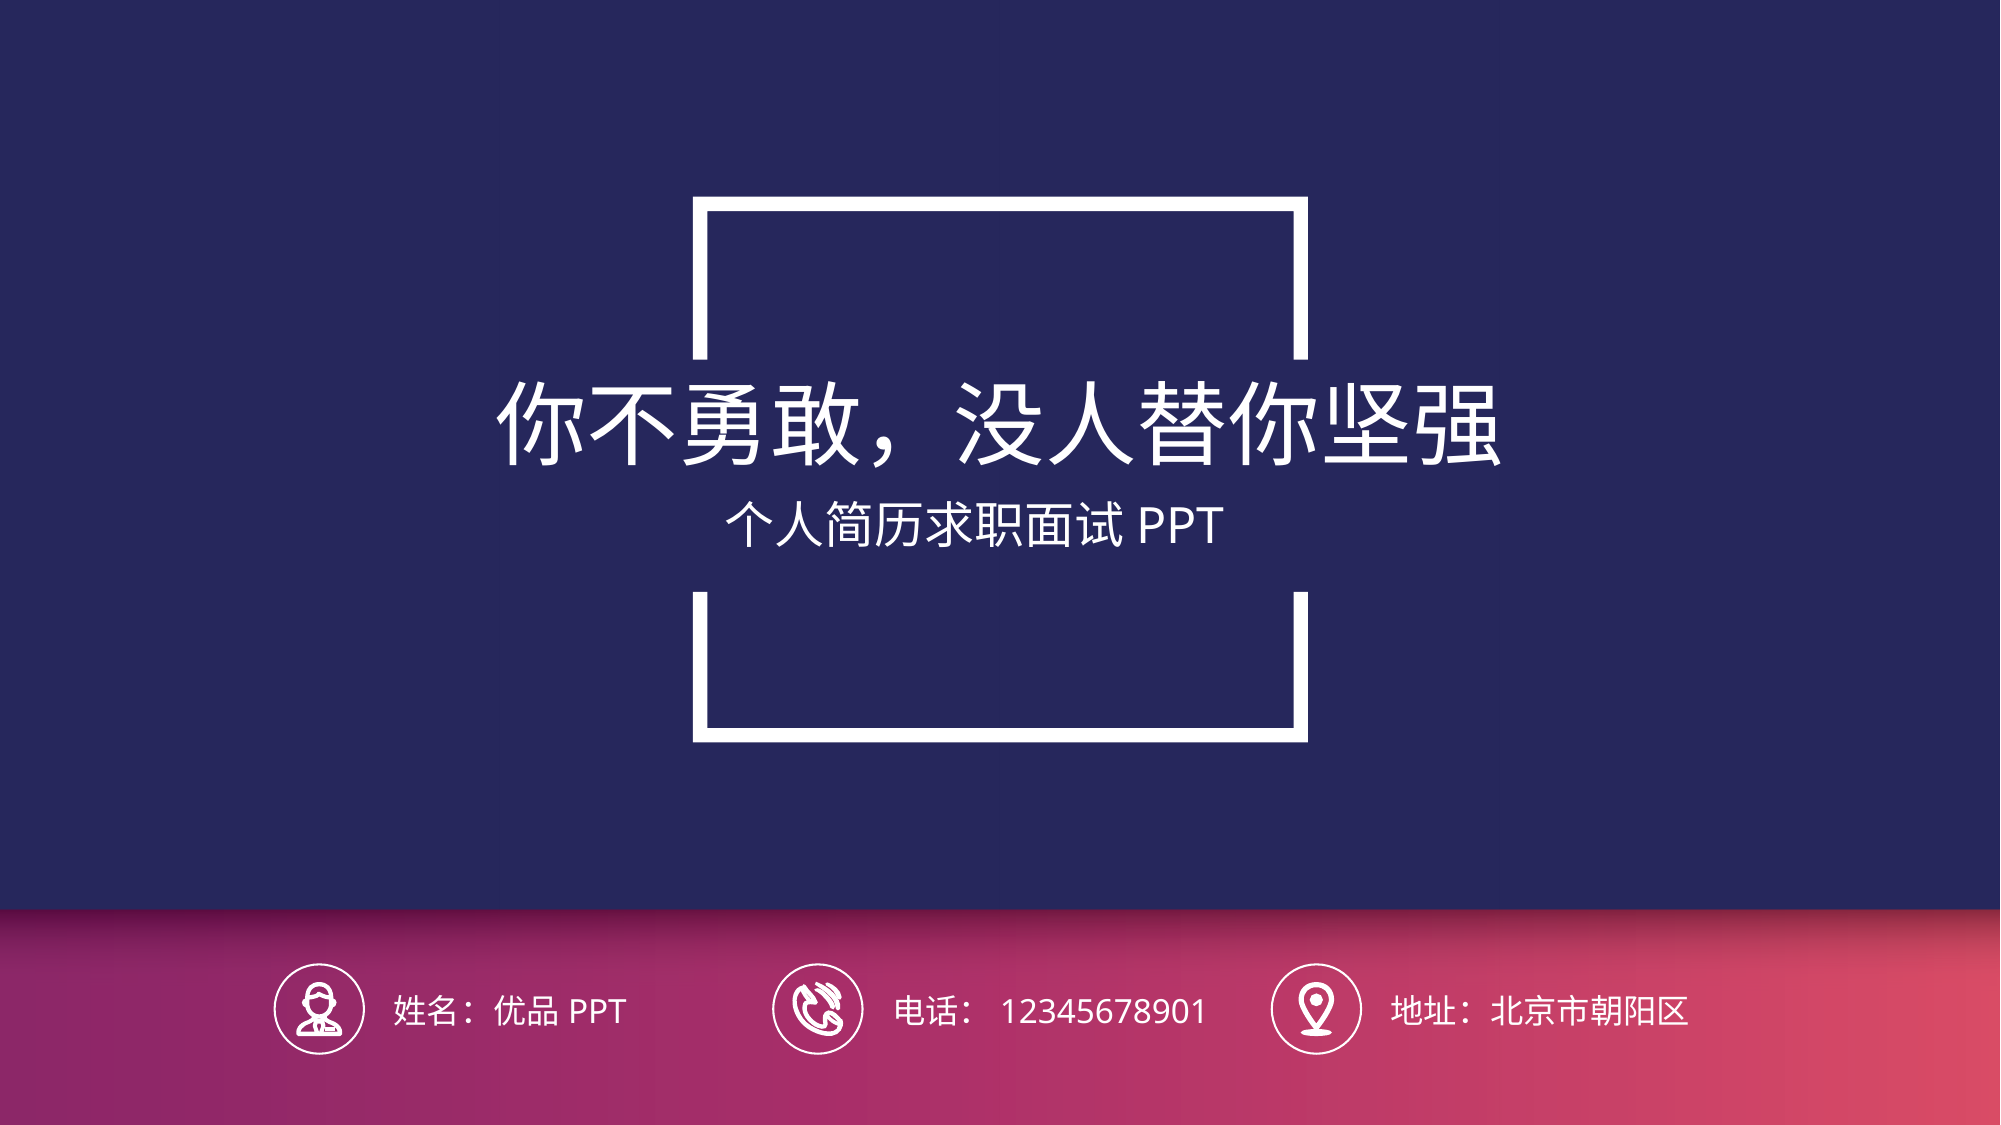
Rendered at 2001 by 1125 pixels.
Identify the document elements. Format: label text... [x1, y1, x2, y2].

text_box [692, 591, 1308, 743]
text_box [274, 964, 736, 1054]
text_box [1271, 964, 1733, 1054]
text_box [692, 196, 1308, 359]
picture [0, 0, 2000, 1125]
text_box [773, 964, 1235, 1054]
text_box 你不勇敢，没人替你坚强 [480, 359, 1520, 484]
text_box 个人简历求职面试PPT [709, 486, 1291, 562]
